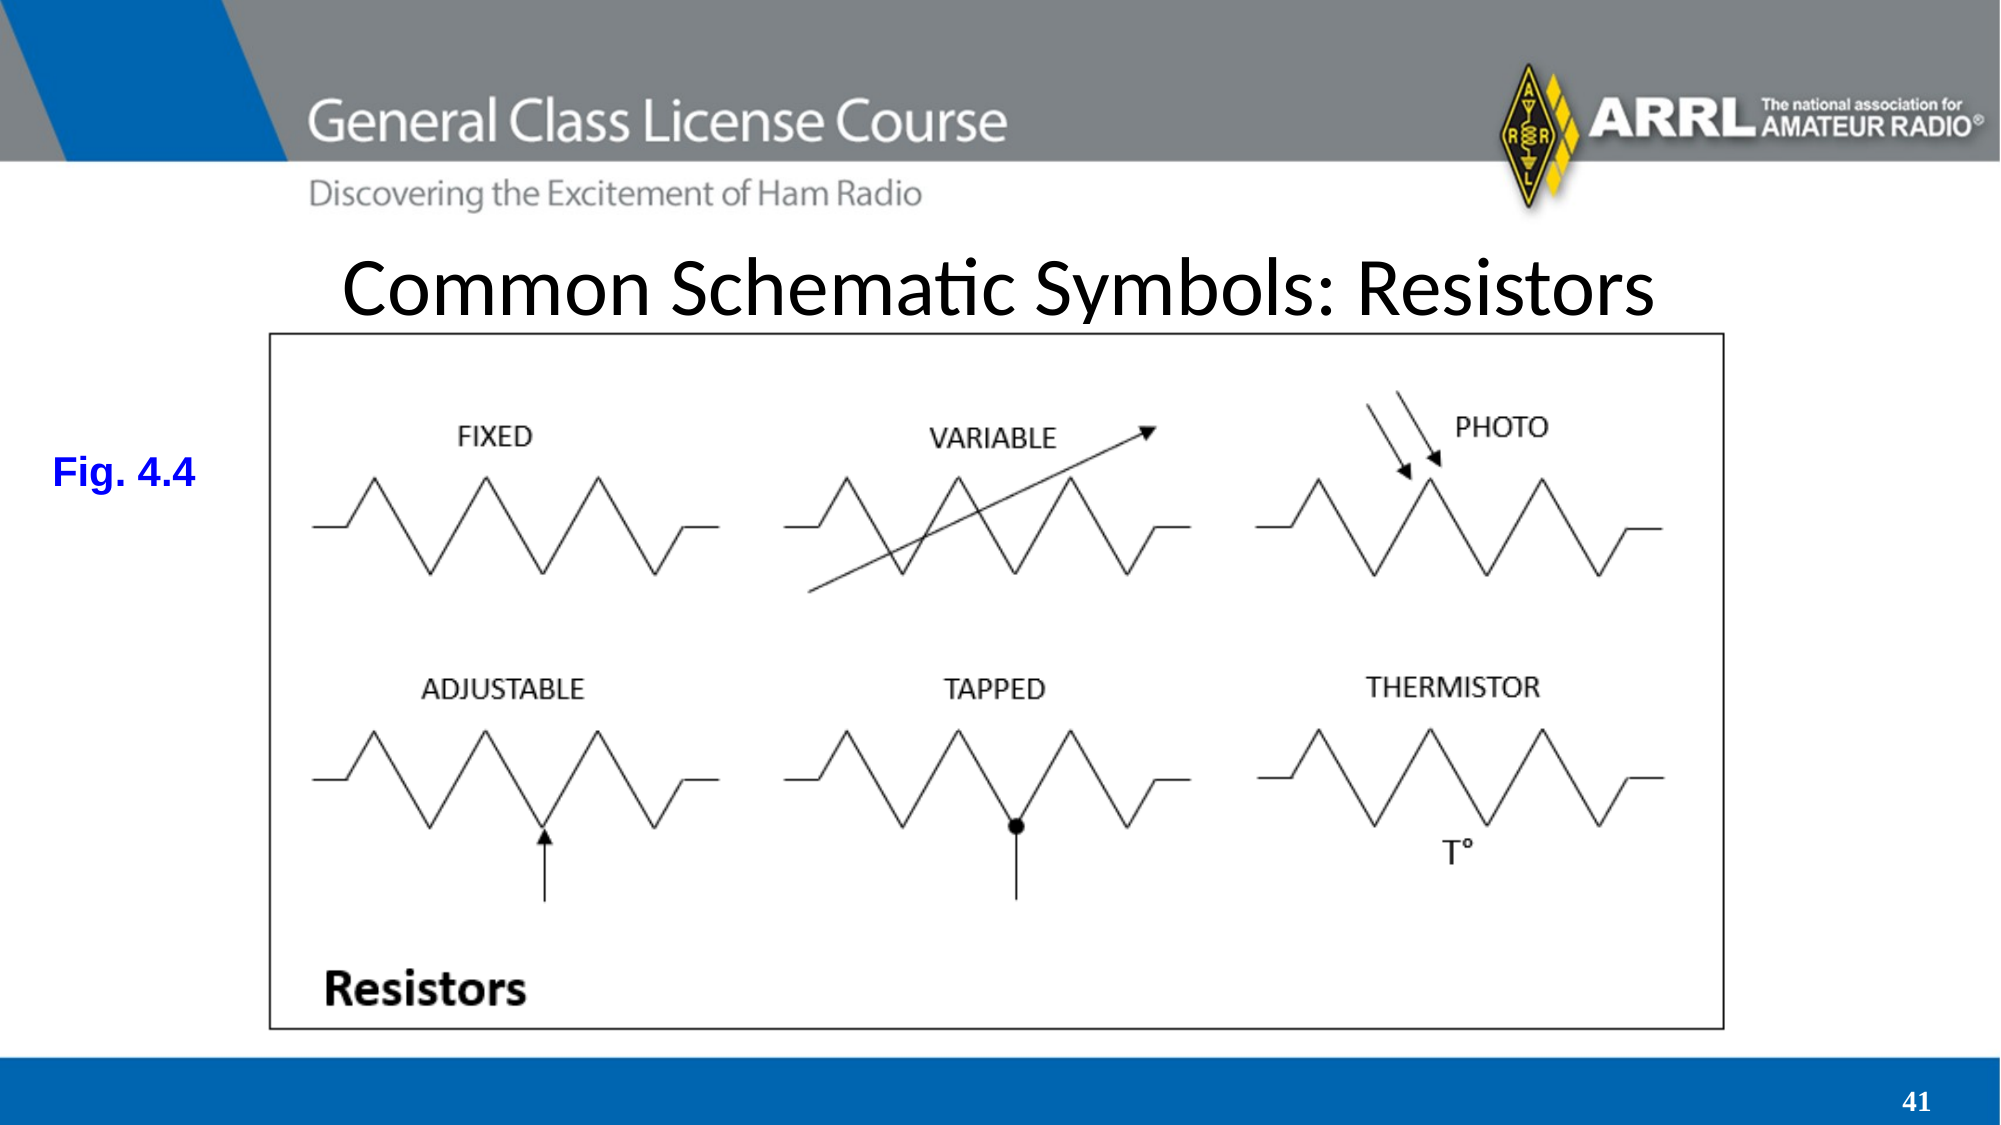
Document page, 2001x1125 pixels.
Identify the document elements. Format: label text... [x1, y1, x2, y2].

picture [0, 0, 2001, 1125]
text_box Fig. 4.4 [37, 437, 213, 503]
title Common Schematic Symbols: Resistors [99, 224, 1900, 413]
